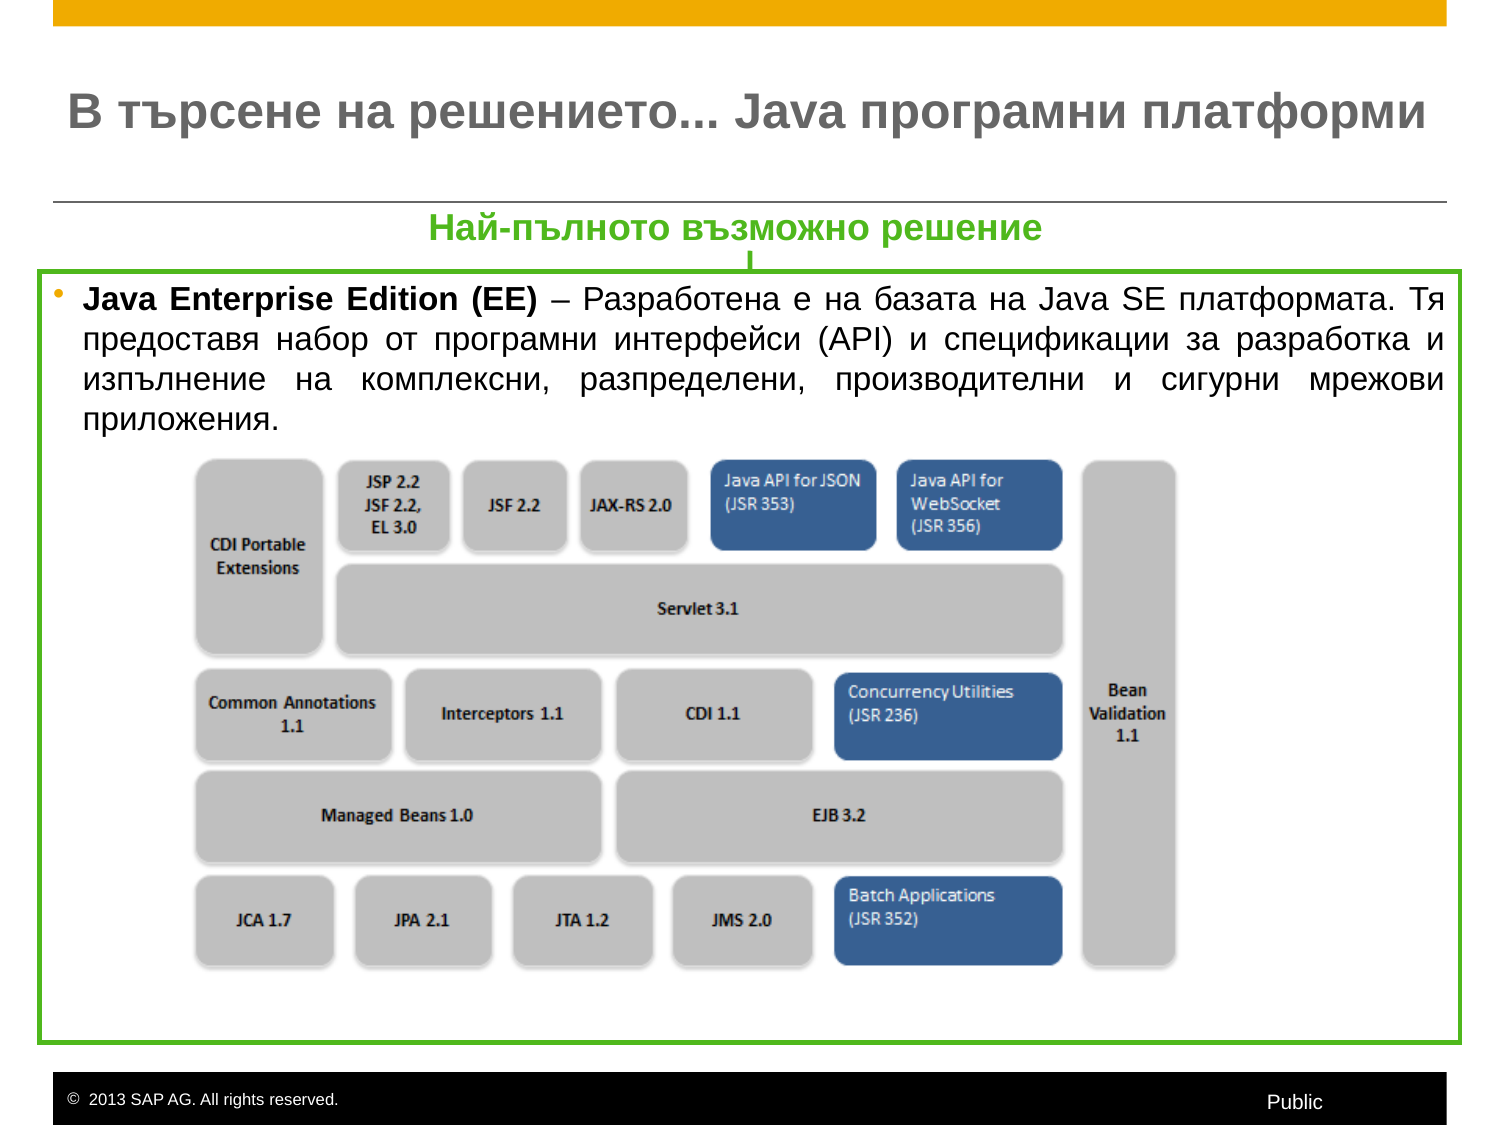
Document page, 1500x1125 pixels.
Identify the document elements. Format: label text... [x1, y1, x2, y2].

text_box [39, 202, 1461, 1044]
title В търсене на решението... Java програмни платформи [53, 53, 1447, 155]
picture [176, 435, 1214, 997]
